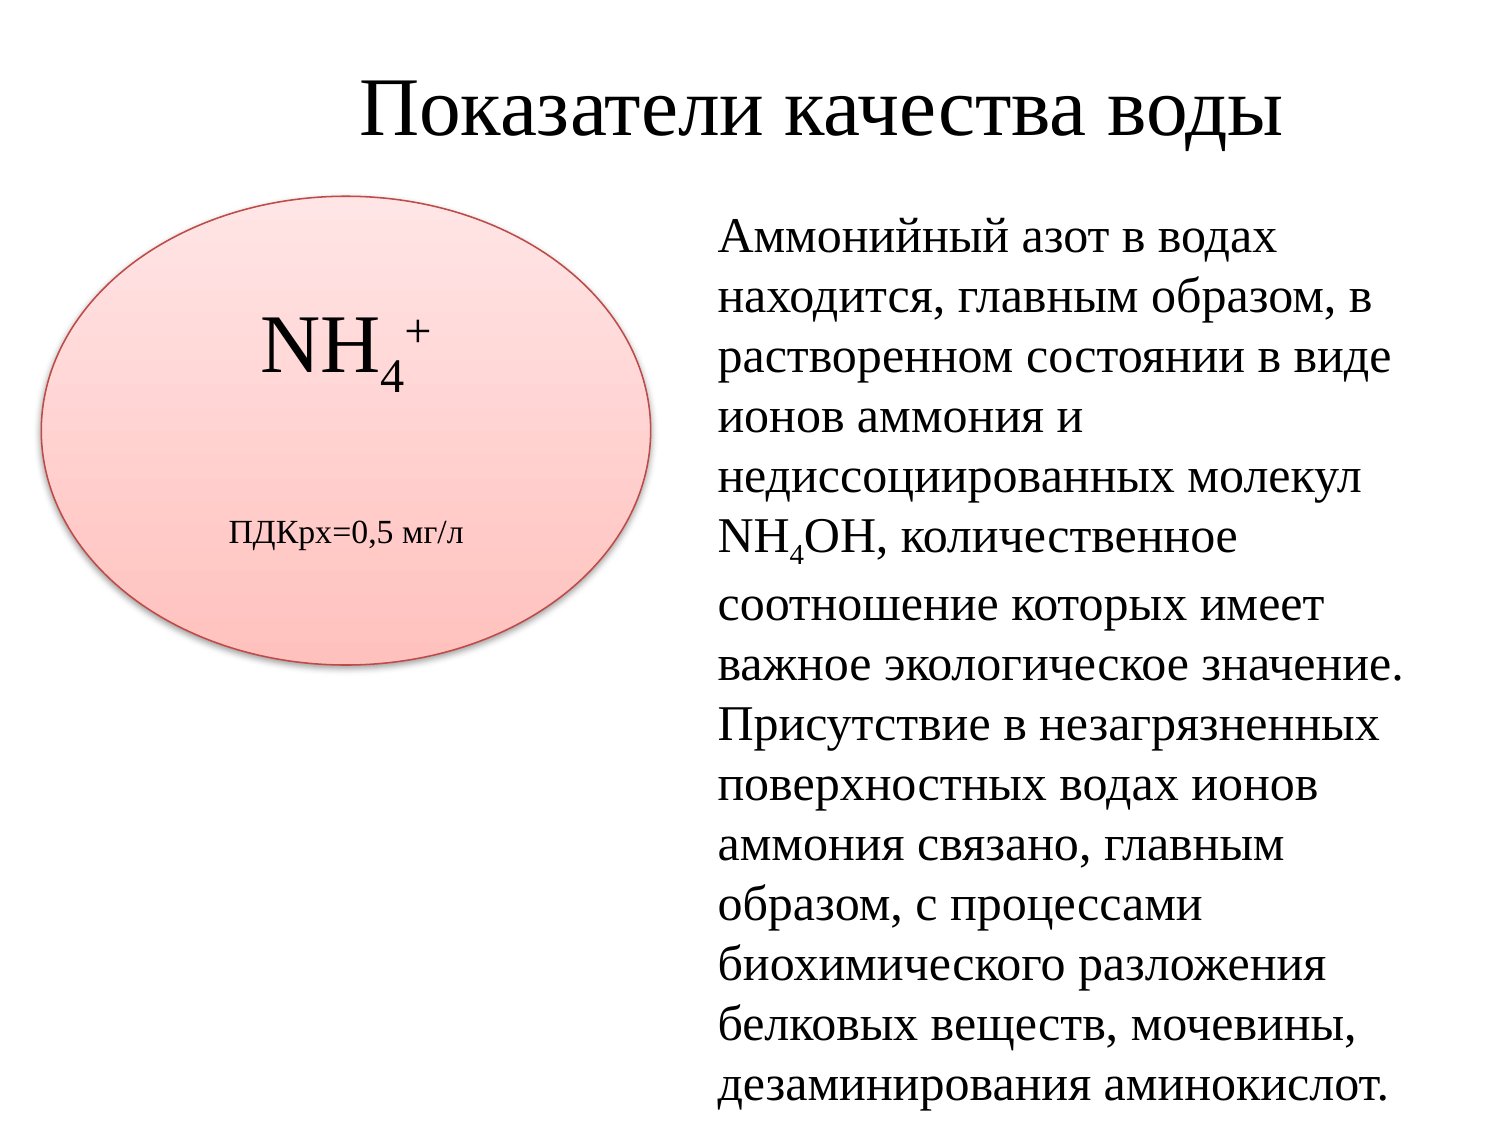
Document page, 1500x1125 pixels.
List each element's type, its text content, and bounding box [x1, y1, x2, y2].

title Показатели качества воды [206, 30, 1437, 174]
text_box Аммонийный азот в водах находится, главным образом, в растворенном состоянии в виде ионов аммония и недиссоциированных молекул NH4OH, количественное соотношение которых имеет важное экологическое значение. Присутствие в незагрязненных поверхностных водах ионов аммония связано, главным образом, с процессами биохимического разложения белковых веществ, мочевины, дезаминирования аминокислот. [702, 195, 1447, 1119]
text_box NH4+ ПДКрх=0,5 мг/л [40, 195, 652, 666]
